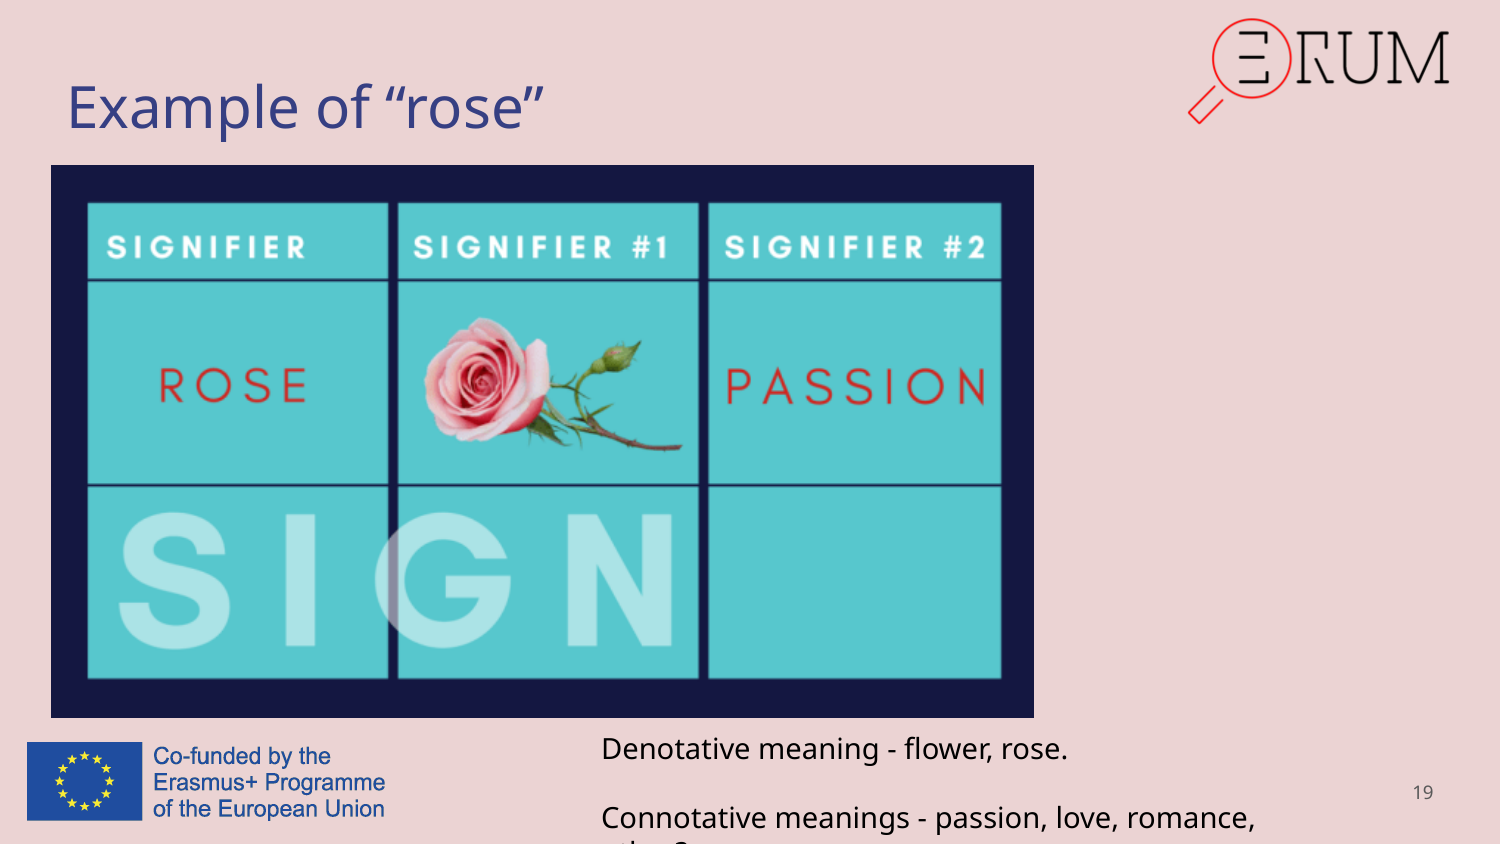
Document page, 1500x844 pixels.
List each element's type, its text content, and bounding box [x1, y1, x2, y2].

picture [50, 164, 1034, 718]
picture [27, 742, 385, 821]
text_box Denotative meaning - flower, rose. Connotative meanings - passion, love, romance, other? [586, 722, 1337, 844]
slide_number 19 [1358, 761, 1449, 826]
picture [1136, 0, 1500, 137]
title Example of “rose” [51, 55, 1168, 150]
